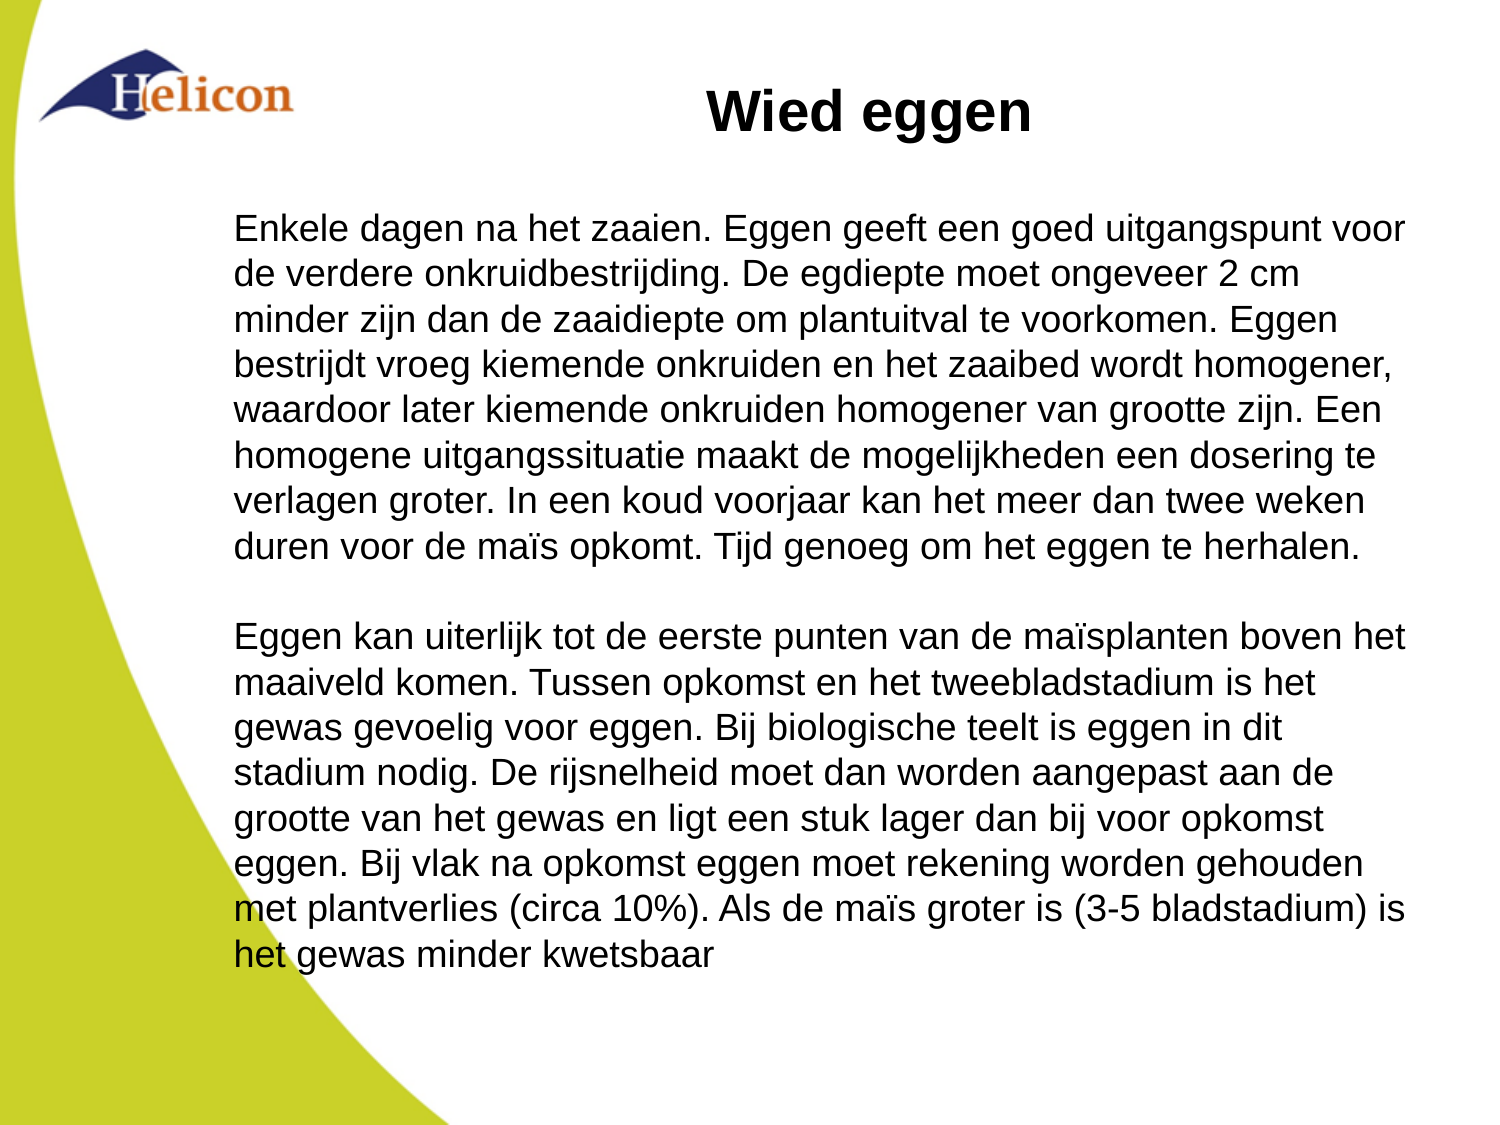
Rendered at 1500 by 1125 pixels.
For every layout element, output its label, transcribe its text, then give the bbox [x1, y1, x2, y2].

picture [0, 0, 1500, 1125]
title Wied eggen [324, 54, 1415, 161]
list Enkele dagen na het zaaien. Eggen geeft een goed uitgangspunt voor de verdere onkruidbestrijding. De egdiepte moet ongeveer 2 cm minder zijn dan de zaaidiepte om plantuitval te voorkomen. Eggen bestrijdt vroeg kiemende onkruiden en het zaaibed wordt homogener, waardoor later kiemende onkruiden homogener van grootte zijn. Een homogene uitgangssituatie maakt de mogelijkheden een dosering te verlagen groter. In een koud voorjaar kan het meer dan twee weken duren voor de maïs opkomt. Tijd genoeg om het eggen te herhalen. Eggen kan uiterlijk tot de eerste punten van de maïsplanten boven het maaiveld komen. Tussen opkomst en het tweebladstadium is het gewas gevoelig voor eggen. Bij biologische teelt is eggen in dit stadium nodig. De rijsnelheid moet dan worden aangepast aan de grootte van het gewas en ligt een stuk lager dan bij voor opkomst eggen. Bij vlak na opkomst eggen moet rekening worden gehouden met plantverlies (circa 10%). Als de maïs groter is (3-5 bladstadium) is het gewas minder kwetsbaar [218, 196, 1425, 1005]
